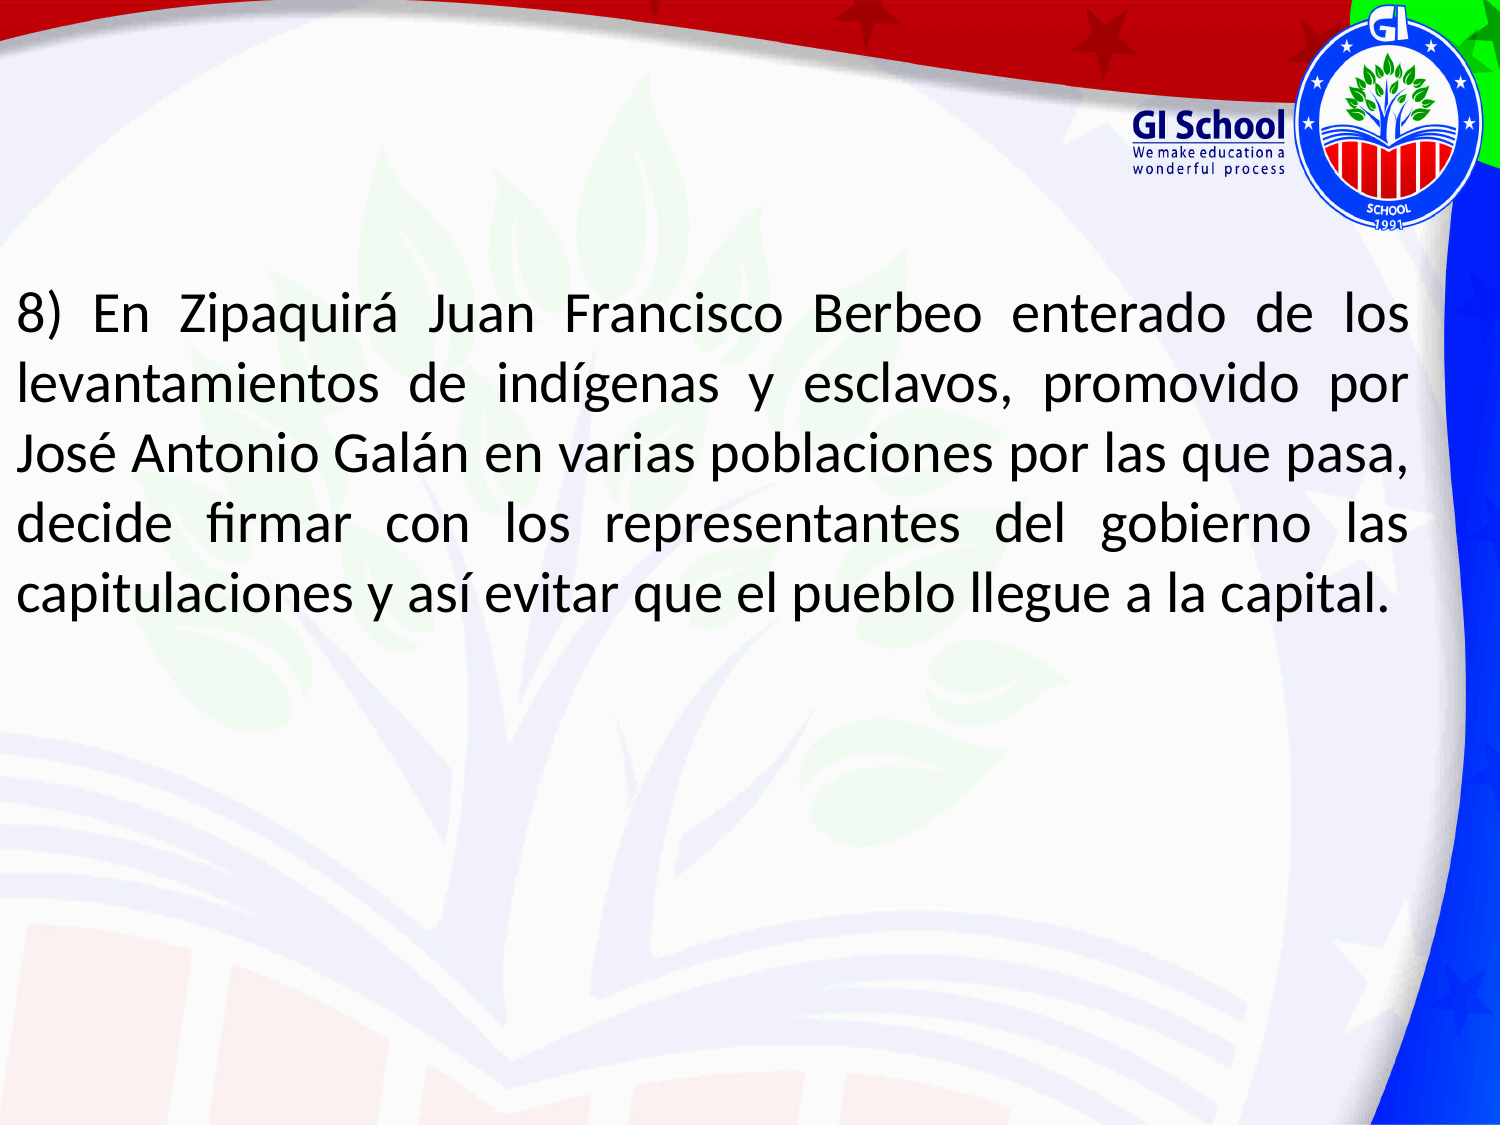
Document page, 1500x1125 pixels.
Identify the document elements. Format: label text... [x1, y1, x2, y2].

text_box 8) En Zipaquirá Juan Francisco Berbeo enterado de los levantamientos de indígenas y esclavos, promovido por José Antonio Galán en varias poblaciones por las que pasa, decide firmar con los representantes del gobierno las capitulaciones y así evitar que el pueblo llegue a la capital. [1, 267, 1426, 632]
picture [0, 0, 1500, 1125]
